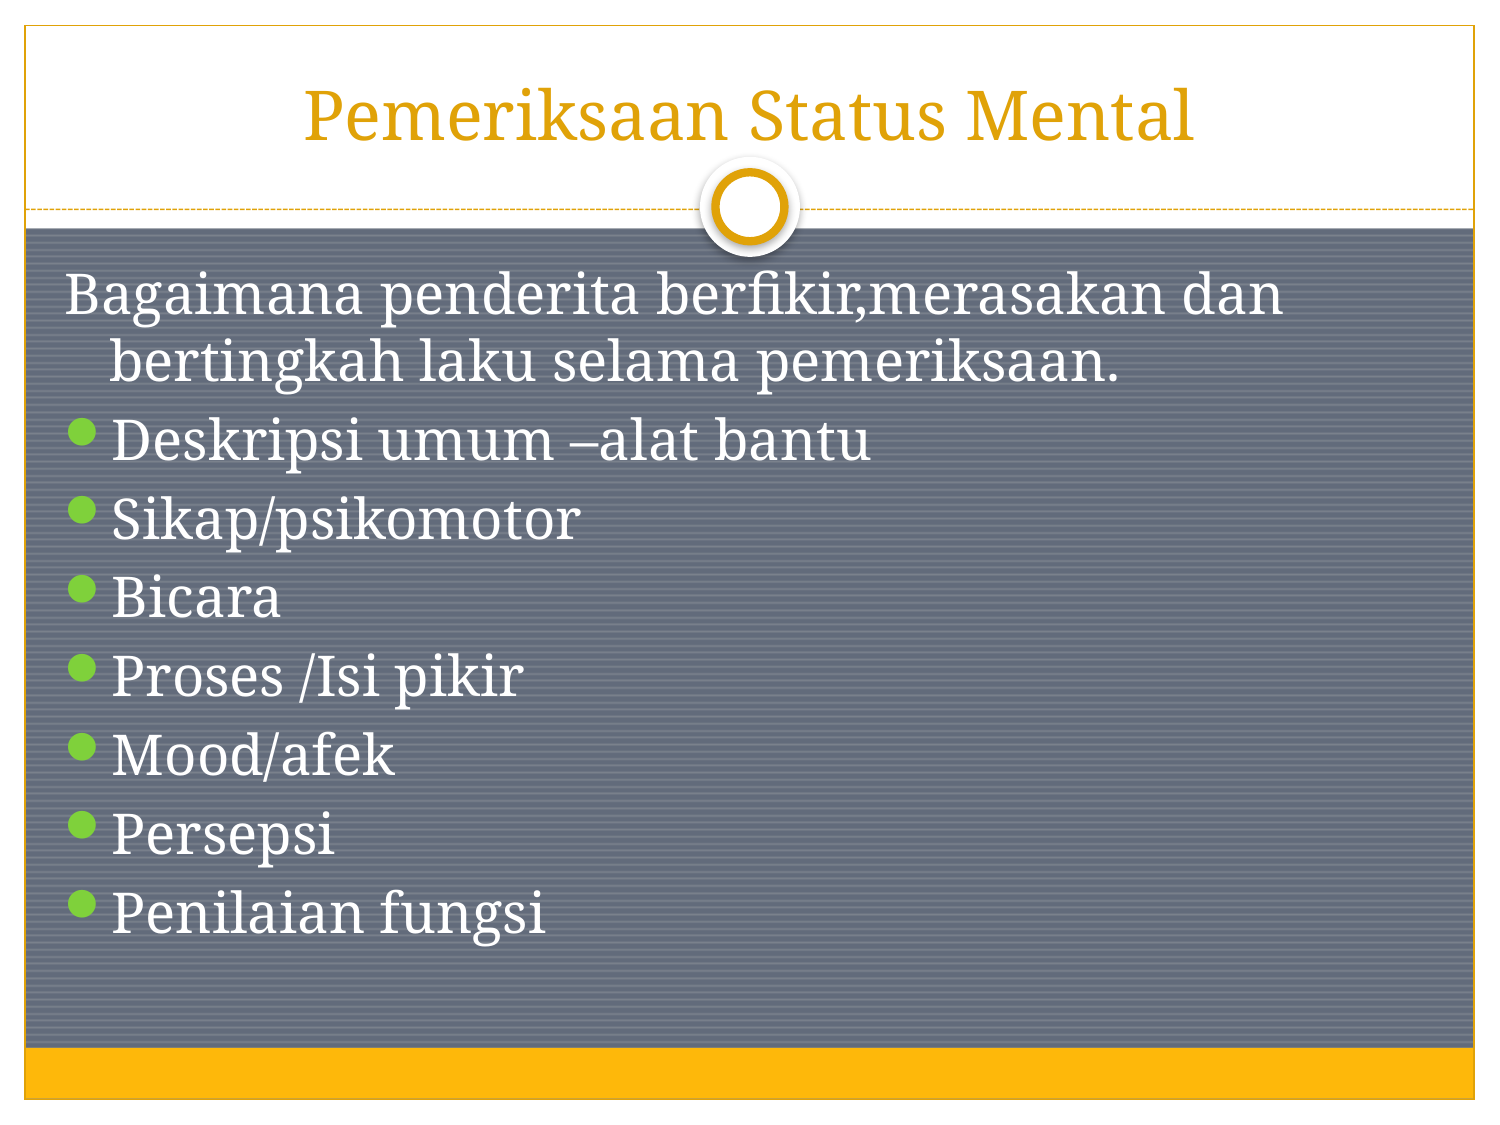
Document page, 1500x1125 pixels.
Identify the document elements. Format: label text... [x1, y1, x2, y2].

title Pemeriksaan Status Mental [49, 37, 1450, 162]
list Bagaimana penderita berfikir,merasakan dan bertingkah laku selama pemeriksaan. Deskripsi umum –alat bantu Sikap/psikomotor Bicara Proses /Isi pikir Mood/afek Persepsi Penilaian fungsi [49, 250, 1445, 1001]
